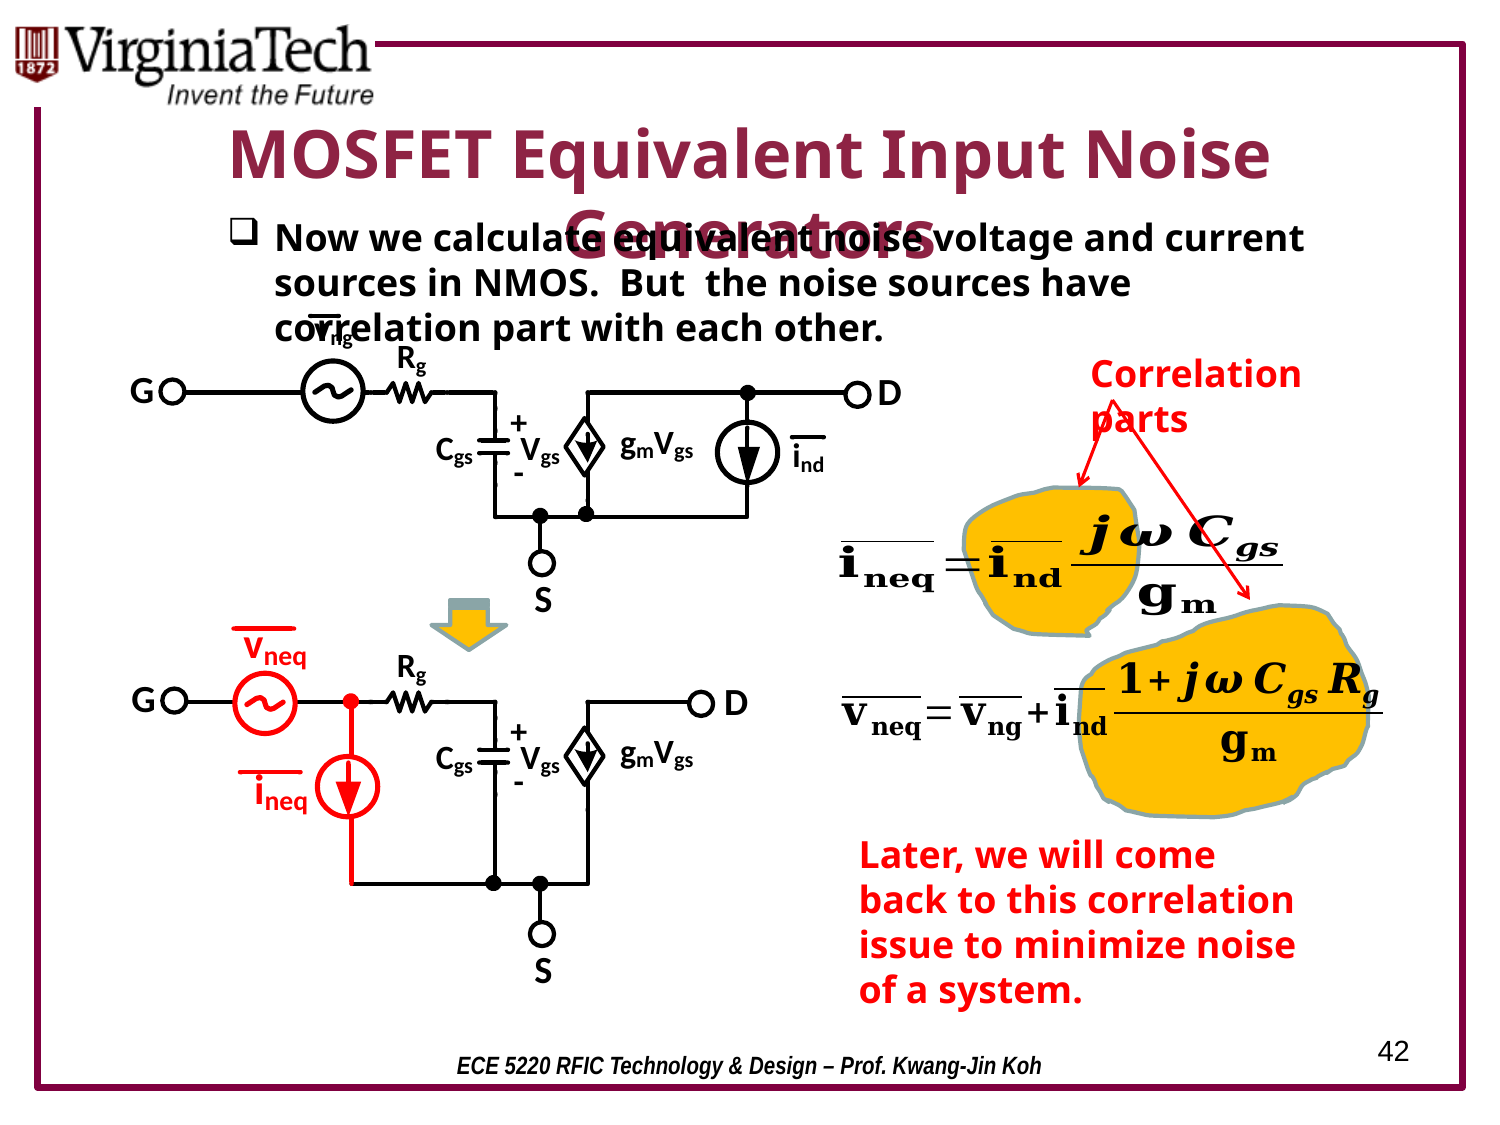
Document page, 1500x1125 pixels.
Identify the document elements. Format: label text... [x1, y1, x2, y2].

text_box [1076, 603, 1371, 820]
text_box Now we calculate equivalent noise voltage and current sources in NMOS. But the noise sources have correlation part with each other. [212, 206, 1363, 357]
text_box [961, 485, 1112, 638]
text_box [1112, 399, 1251, 601]
picture [15, 24, 375, 107]
text_box Correlation parts [1075, 342, 1363, 448]
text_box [1078, 399, 1111, 488]
text_box Later, we will come back to this correlation issue to minimize noise of a system. [843, 823, 1313, 1018]
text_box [124, 299, 907, 1001]
slide_number 42 [1074, 1024, 1425, 1103]
title MOSFET Equivalent Input Noise Generators [75, 104, 1425, 213]
